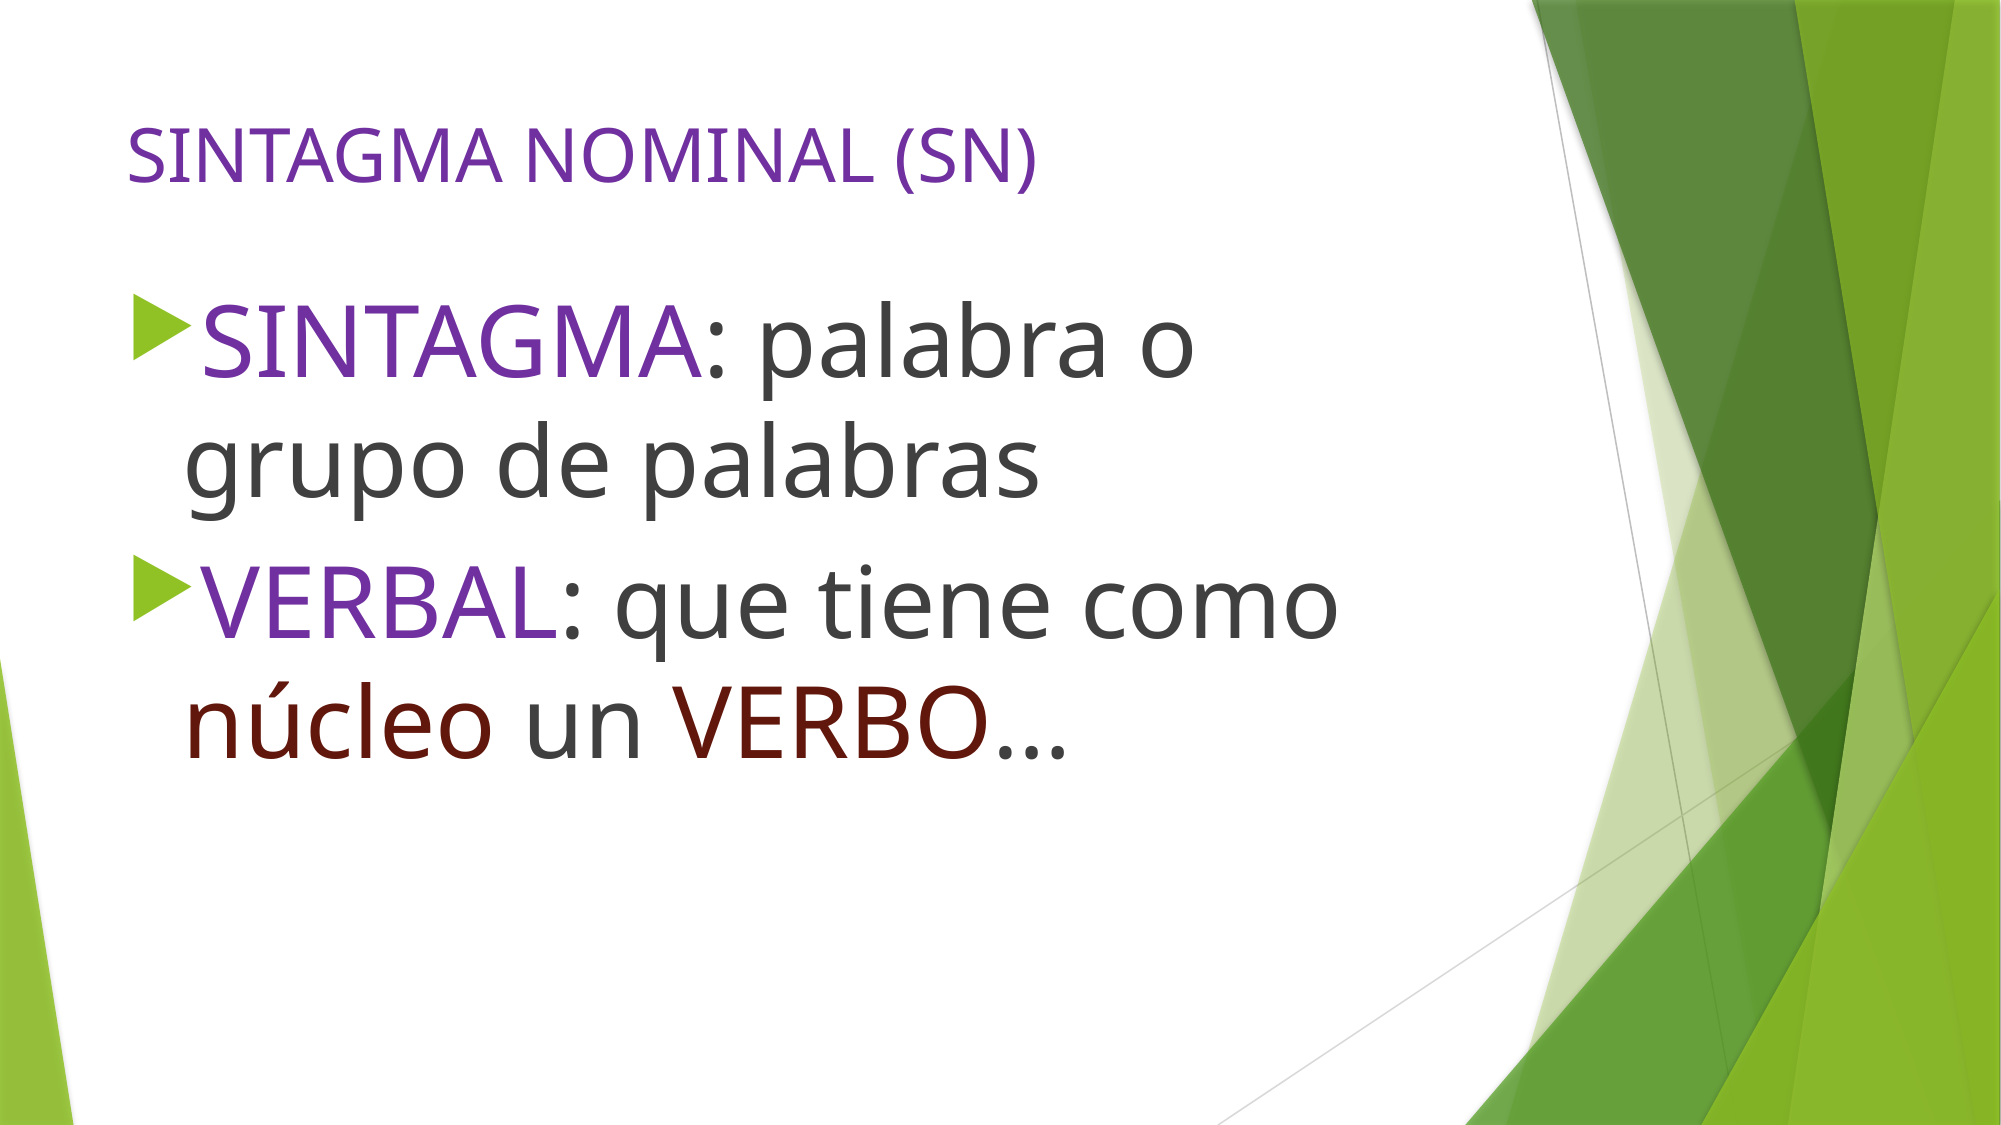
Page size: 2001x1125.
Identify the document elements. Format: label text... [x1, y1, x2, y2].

title SINTAGMA NOMINAL (SN) [111, 99, 1522, 270]
list SINTAGMA: palabra o grupo de palabras VERBAL: que tiene como núcleo un VERBO… [111, 270, 1522, 907]
